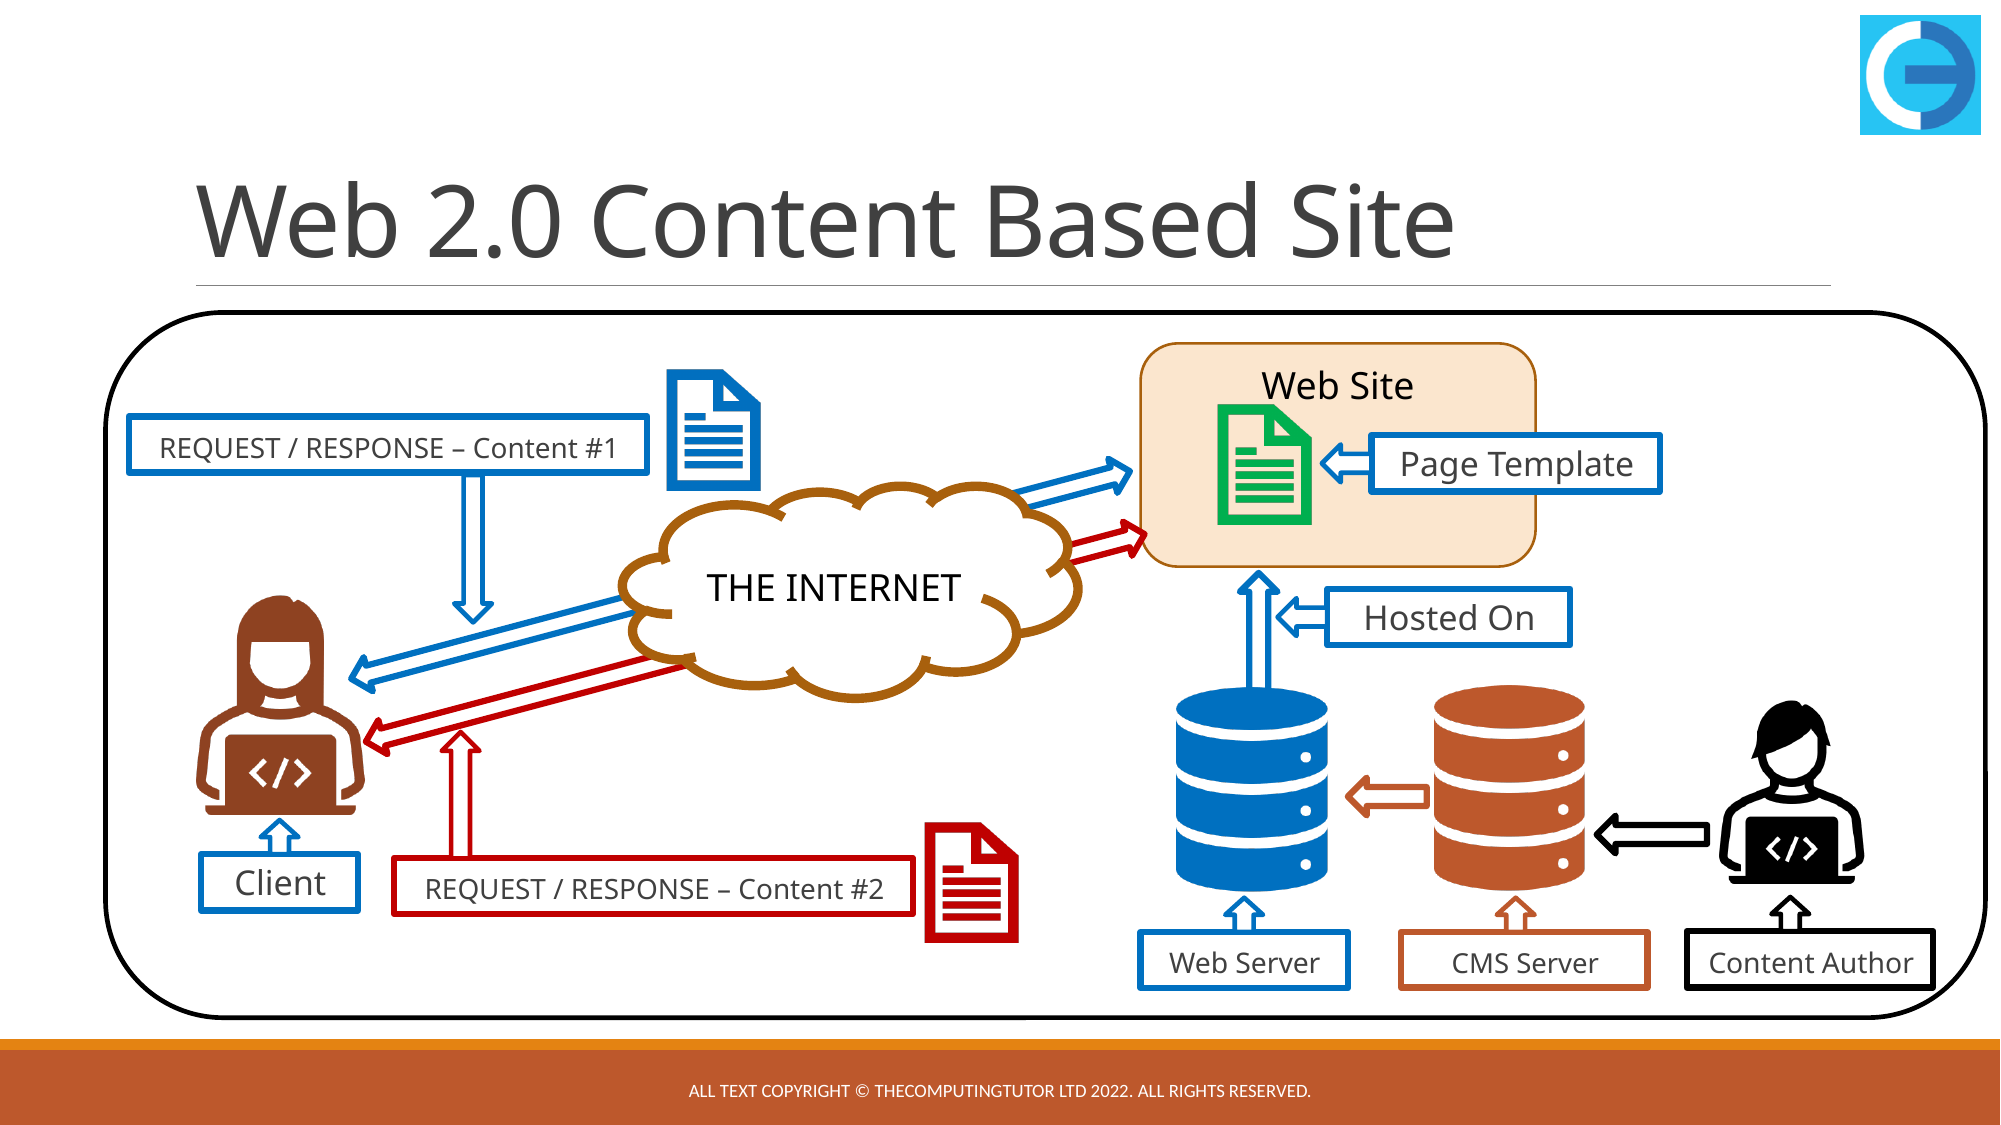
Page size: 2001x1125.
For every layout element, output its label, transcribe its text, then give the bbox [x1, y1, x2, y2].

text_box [1321, 434, 1661, 492]
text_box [1686, 896, 1934, 988]
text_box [128, 415, 648, 623]
picture [1687, 681, 1895, 889]
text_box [1140, 897, 1349, 989]
title Web 2.0 Content Based Site [180, 47, 1830, 285]
picture [899, 810, 1044, 955]
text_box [393, 731, 914, 915]
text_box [200, 819, 359, 912]
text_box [1277, 588, 1571, 646]
picture [1192, 392, 1337, 537]
text_box [104, 311, 1987, 1019]
picture [641, 358, 786, 502]
picture [1122, 658, 1639, 919]
footer All text copyright © TheComputingTutor Ltd 2022. All rights Reserved. [604, 1059, 1396, 1120]
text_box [1400, 897, 1648, 989]
picture [155, 623, 404, 821]
picture [1860, 15, 1981, 135]
